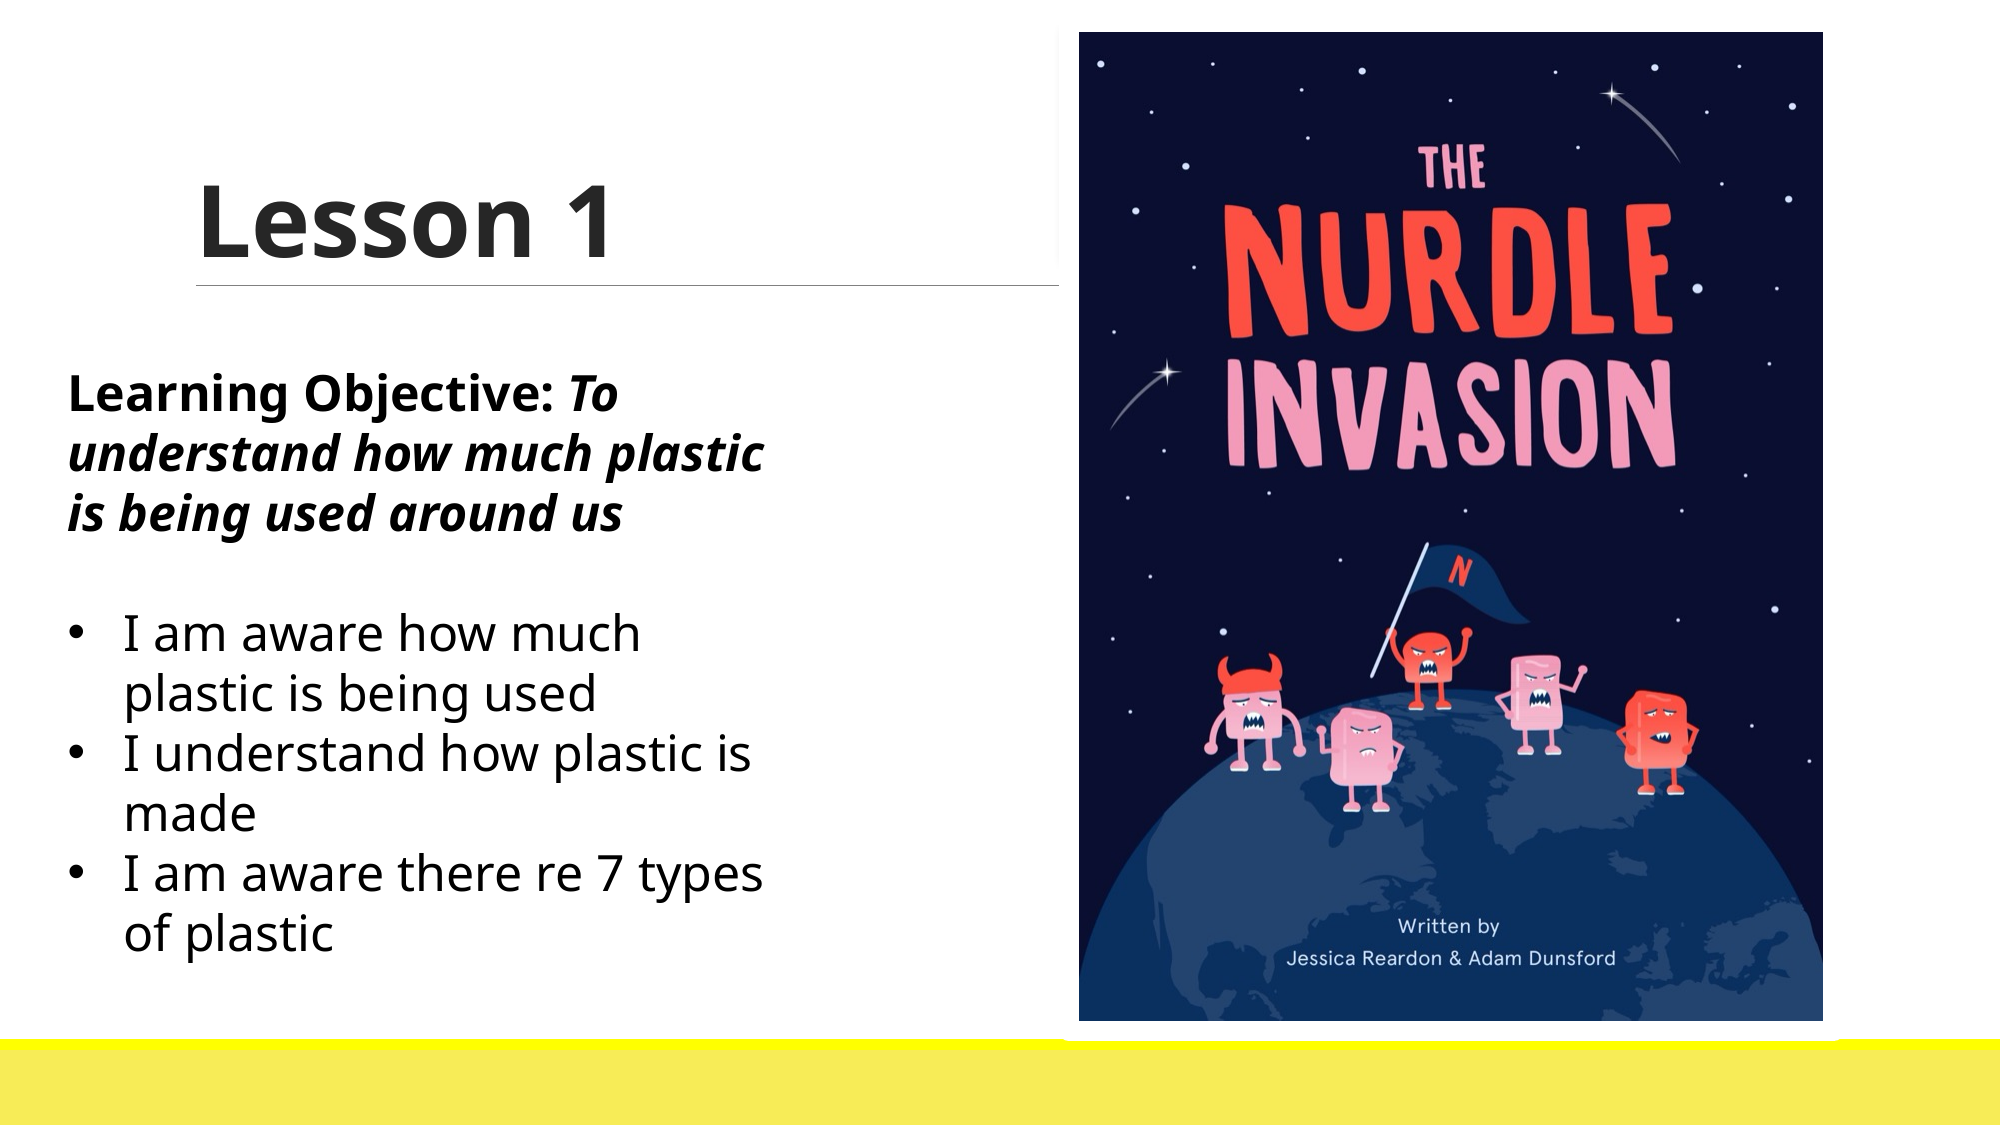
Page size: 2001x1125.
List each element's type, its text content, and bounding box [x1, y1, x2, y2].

picture [1078, 31, 1824, 1022]
text_box Learning Objective: To understand how much plastic is being used around us I am aware how much plastic is being used I understand how plastic is made I am aware there re 7 types of plastic [52, 354, 817, 970]
title Lesson 1 [180, 47, 1059, 285]
